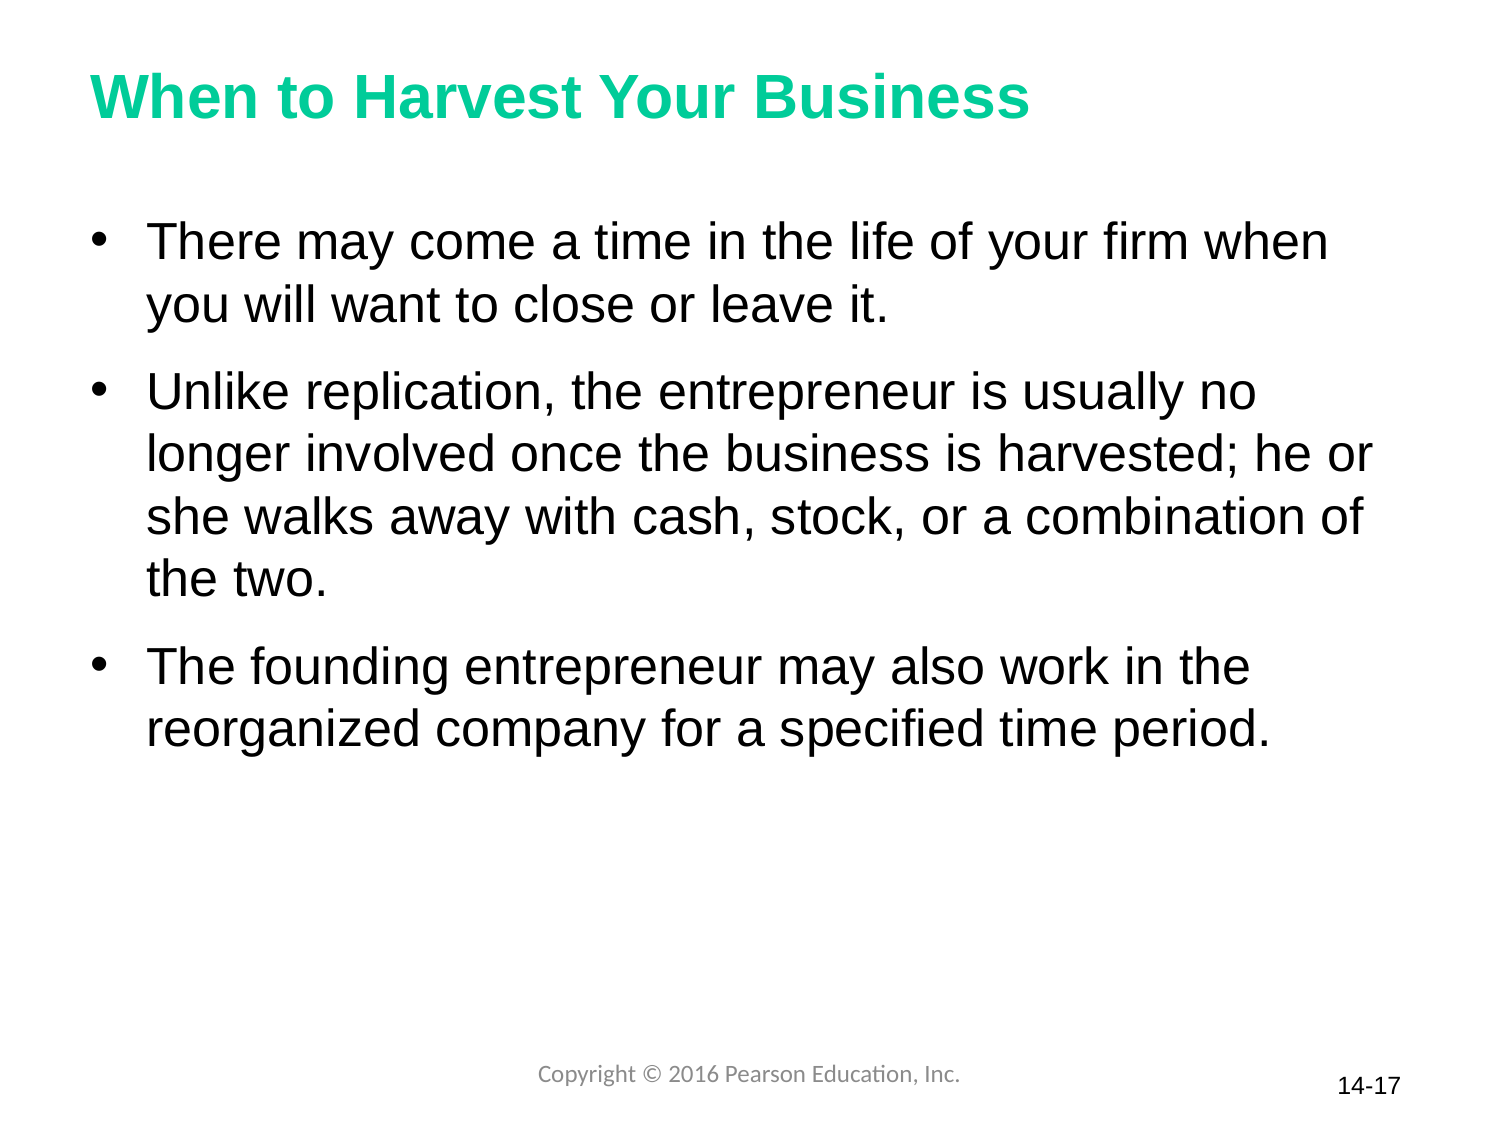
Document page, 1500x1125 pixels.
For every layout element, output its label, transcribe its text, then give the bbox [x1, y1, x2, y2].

title When to Harvest Your Business [75, 0, 1425, 188]
list There may come a time in the life of your firm when you will want to close or leave it. Unlike replication, the entrepreneur is usually no longer involved once the business is harvested; he or she walks away with cash, stock, or a combination of the two. The founding entrepreneur may also work in the reorganized company for a specified time period. [75, 200, 1425, 943]
footer Copyright © 2016 Pearson Education, Inc. [512, 1042, 988, 1103]
